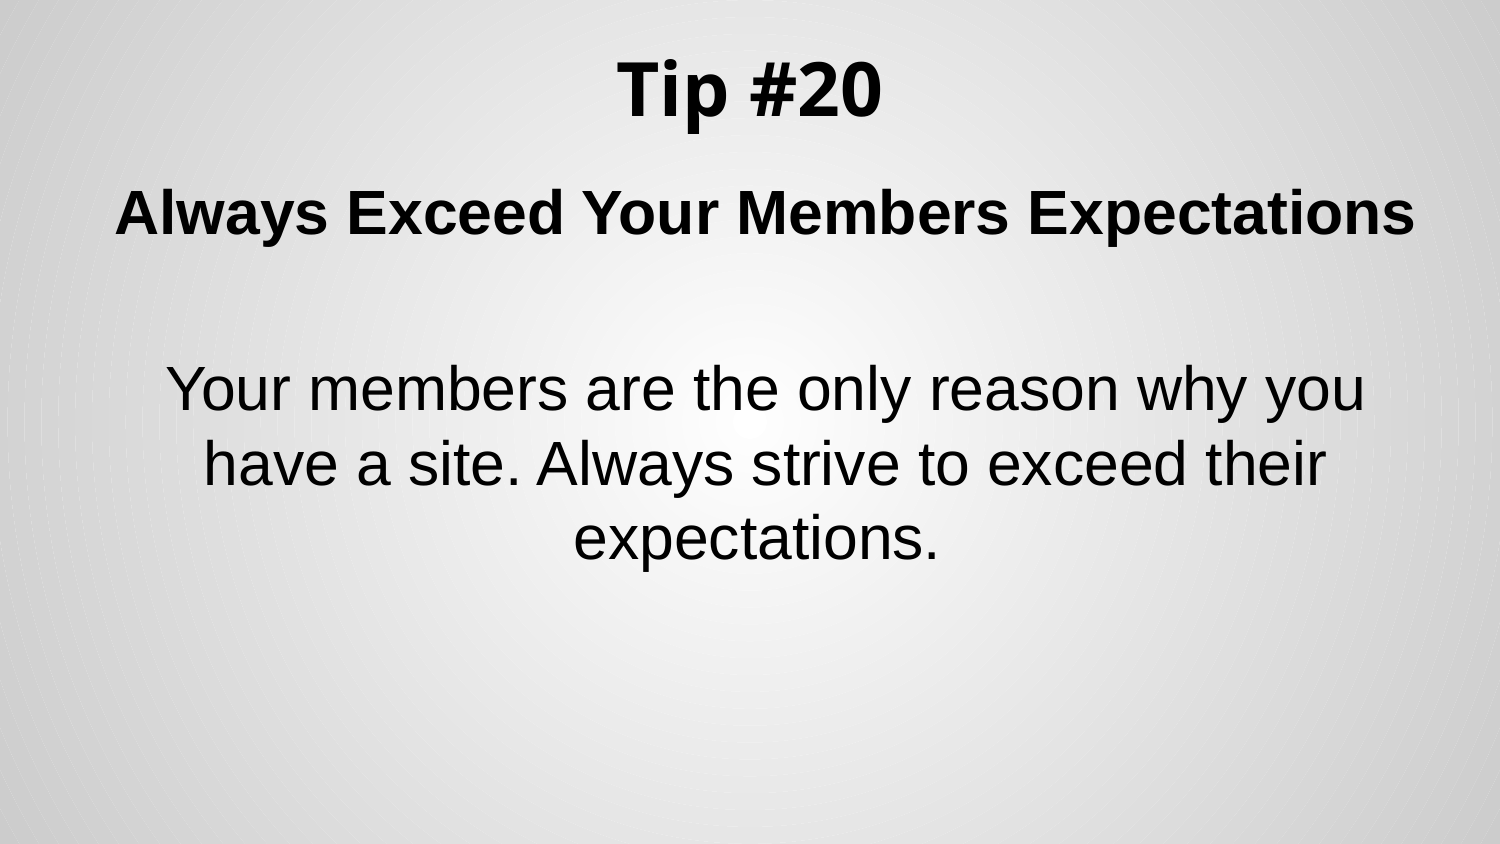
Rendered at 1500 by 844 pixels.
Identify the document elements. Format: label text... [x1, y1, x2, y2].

title Tip #20 [75, 27, 1425, 147]
list Always Exceed Your Members Expectations Your members are the only reason why you have a site. Always strive to exceed their expectations. [85, 70, 1447, 788]
